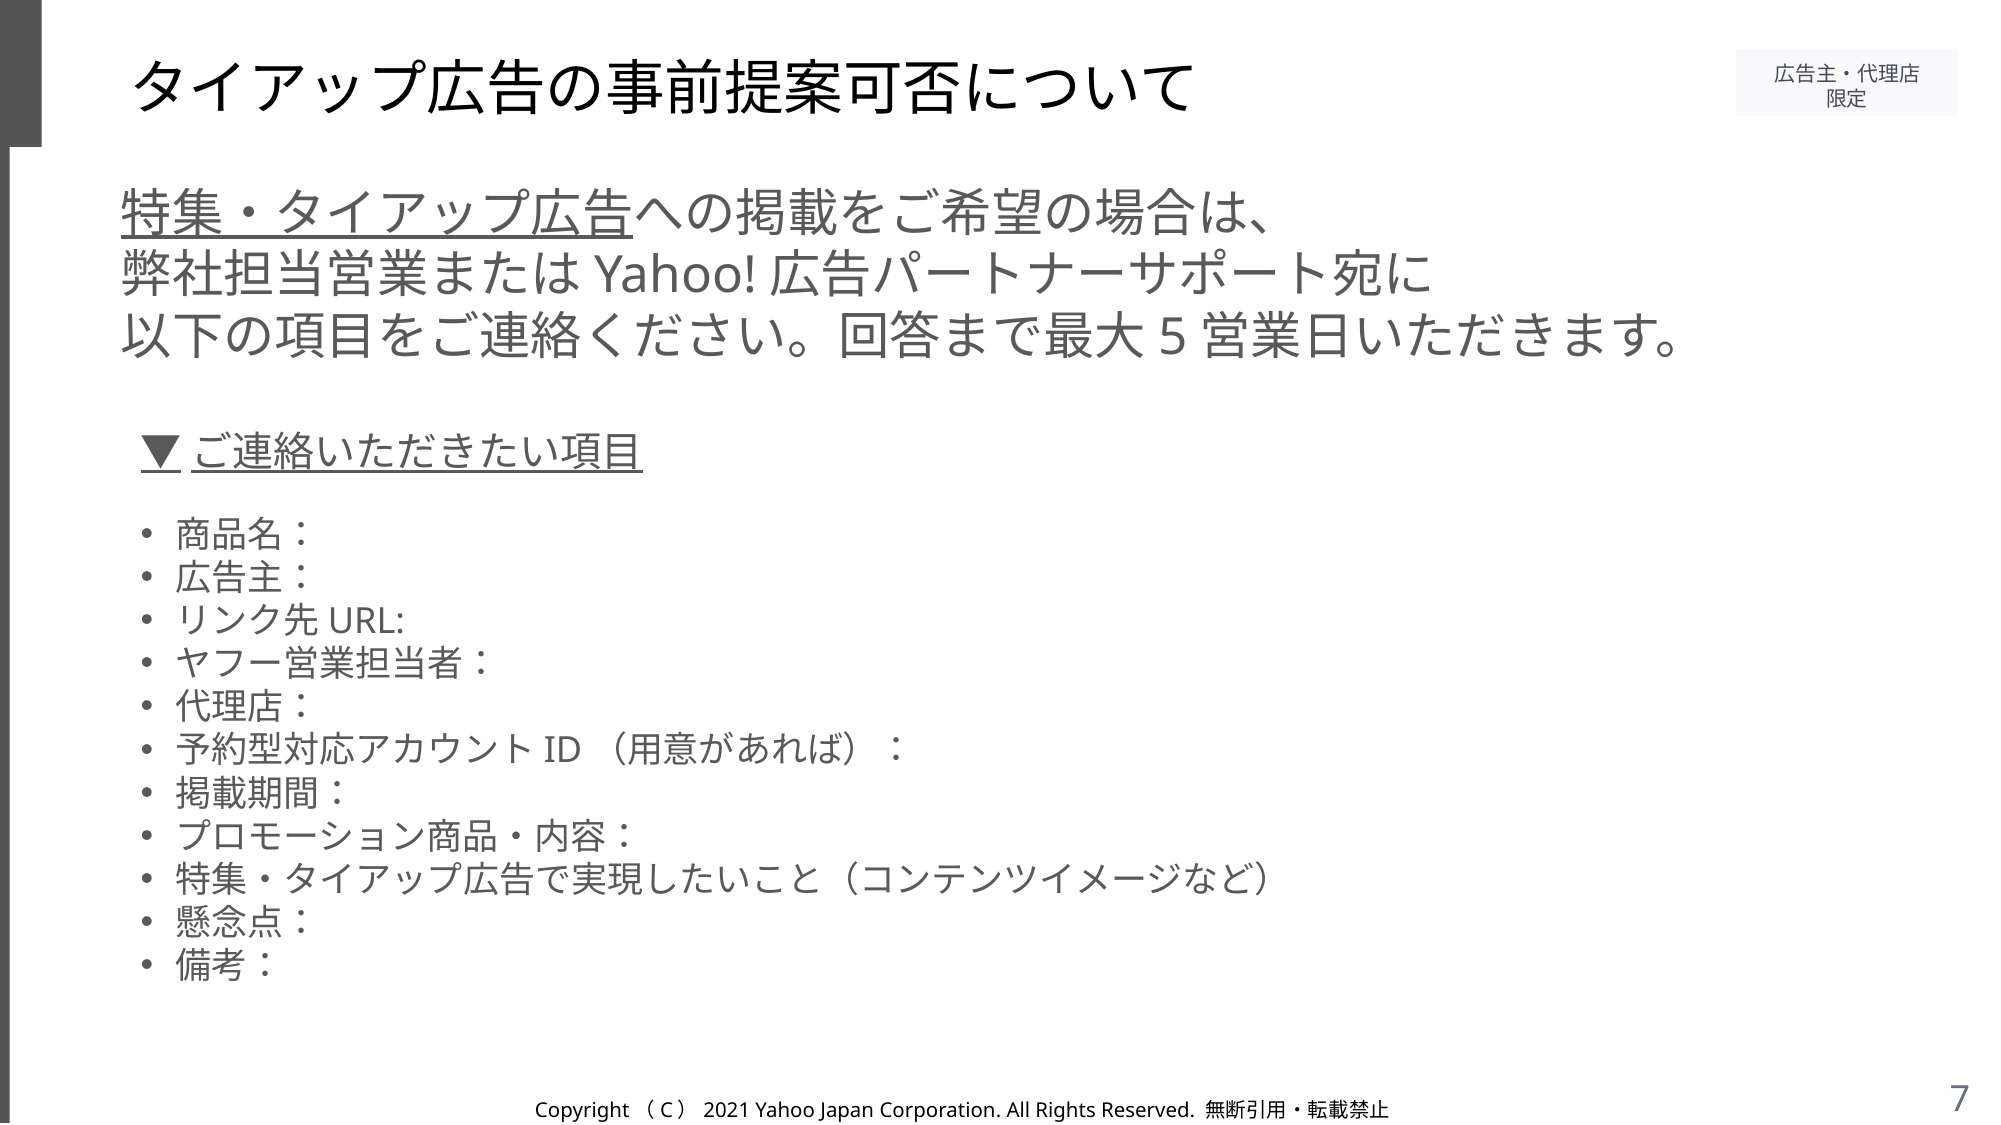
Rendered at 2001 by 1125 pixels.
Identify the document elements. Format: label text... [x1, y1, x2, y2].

text_box ▼ご連絡いただきたい項目 商品名： 広告主： リンク先URL: ヤフー営業担当者： 代理店： 予約型対応アカウントID（用意があれば）： 掲載期間： プロモーション商品・内容： 特集・タイアップ広告で実現したいこと（コンテンツイメージなど） 懸念点： 備考： [125, 417, 1885, 1080]
title タイアップ広告の事前提案可否について [114, 41, 1728, 129]
text_box 特集・タイアップ広告への掲載をご希望の場合は、 弊社担当営業またはYahoo!広告パートナーサポート宛に 以下の項目をご連絡ください。回答まで最大5営業日いただきます。 [102, 170, 1964, 374]
footer Copyright（C）2021 Yahoo Japan Corporation. All Rights Reserved. 無断引用・転載禁止 [520, 1089, 1437, 1125]
